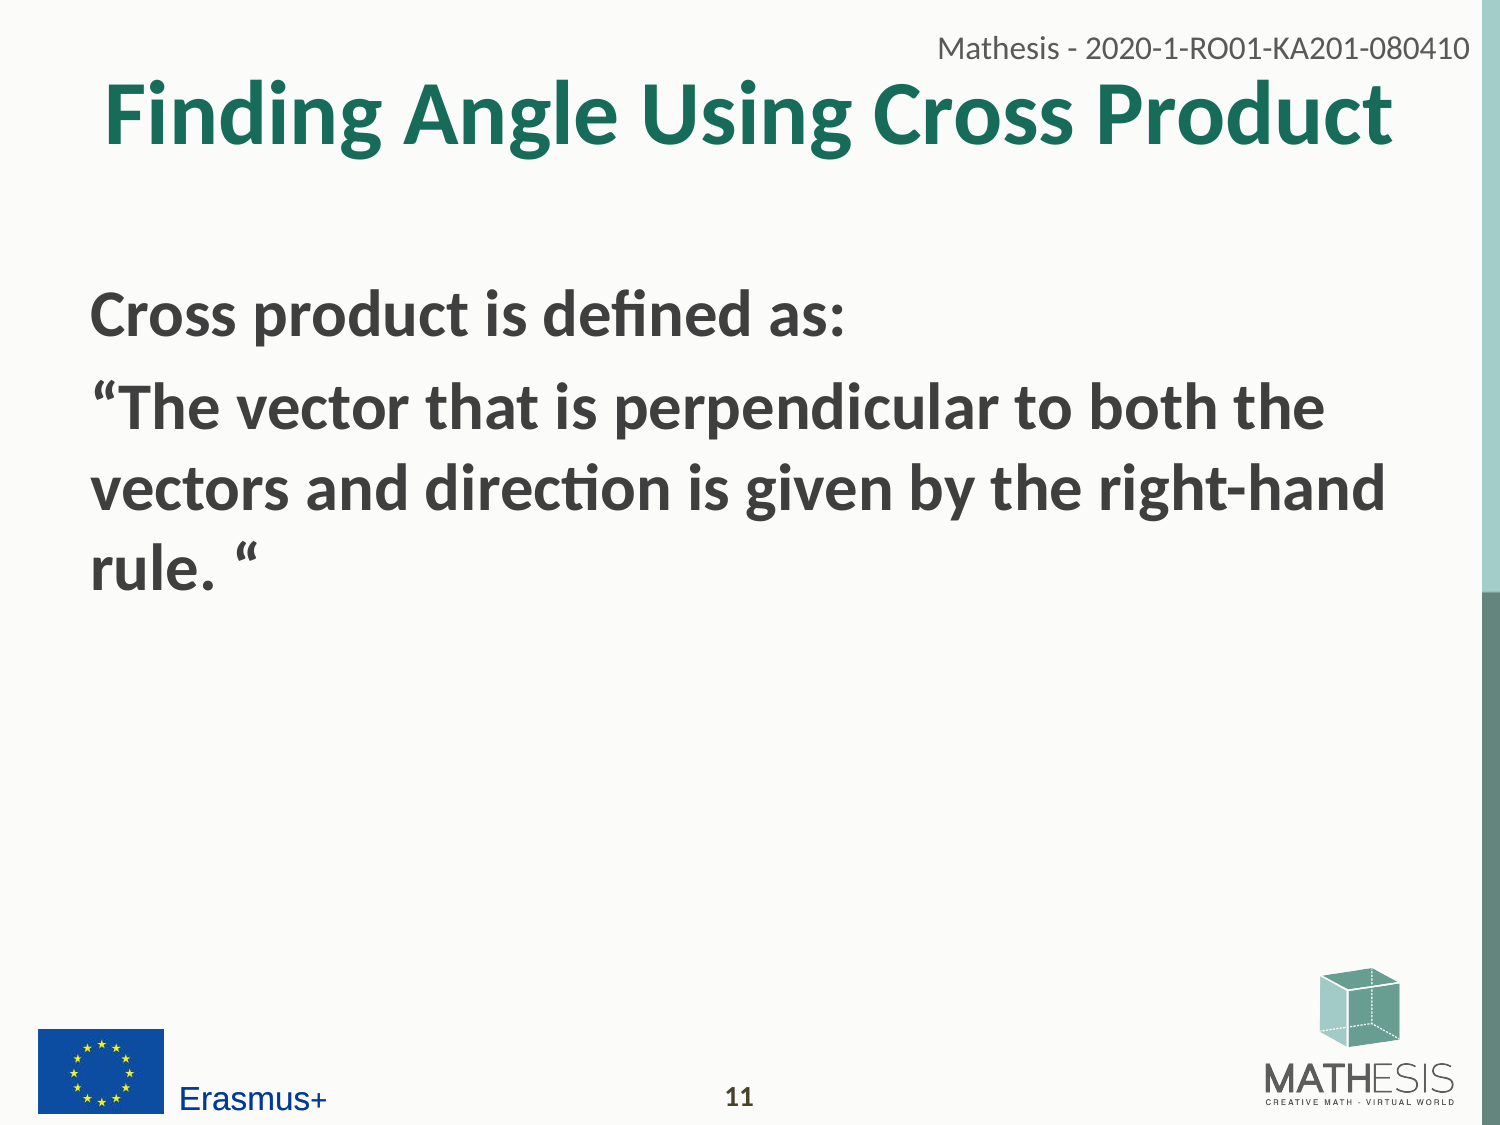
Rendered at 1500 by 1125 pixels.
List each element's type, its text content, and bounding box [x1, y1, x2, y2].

title Finding Angle Using Cross Product [75, 45, 1425, 233]
picture [38, 1029, 164, 1114]
list Cross product is defined as: “The vector that is perpendicular to both the vectors and direction is given by the right-hand rule. “ [75, 262, 1425, 1005]
